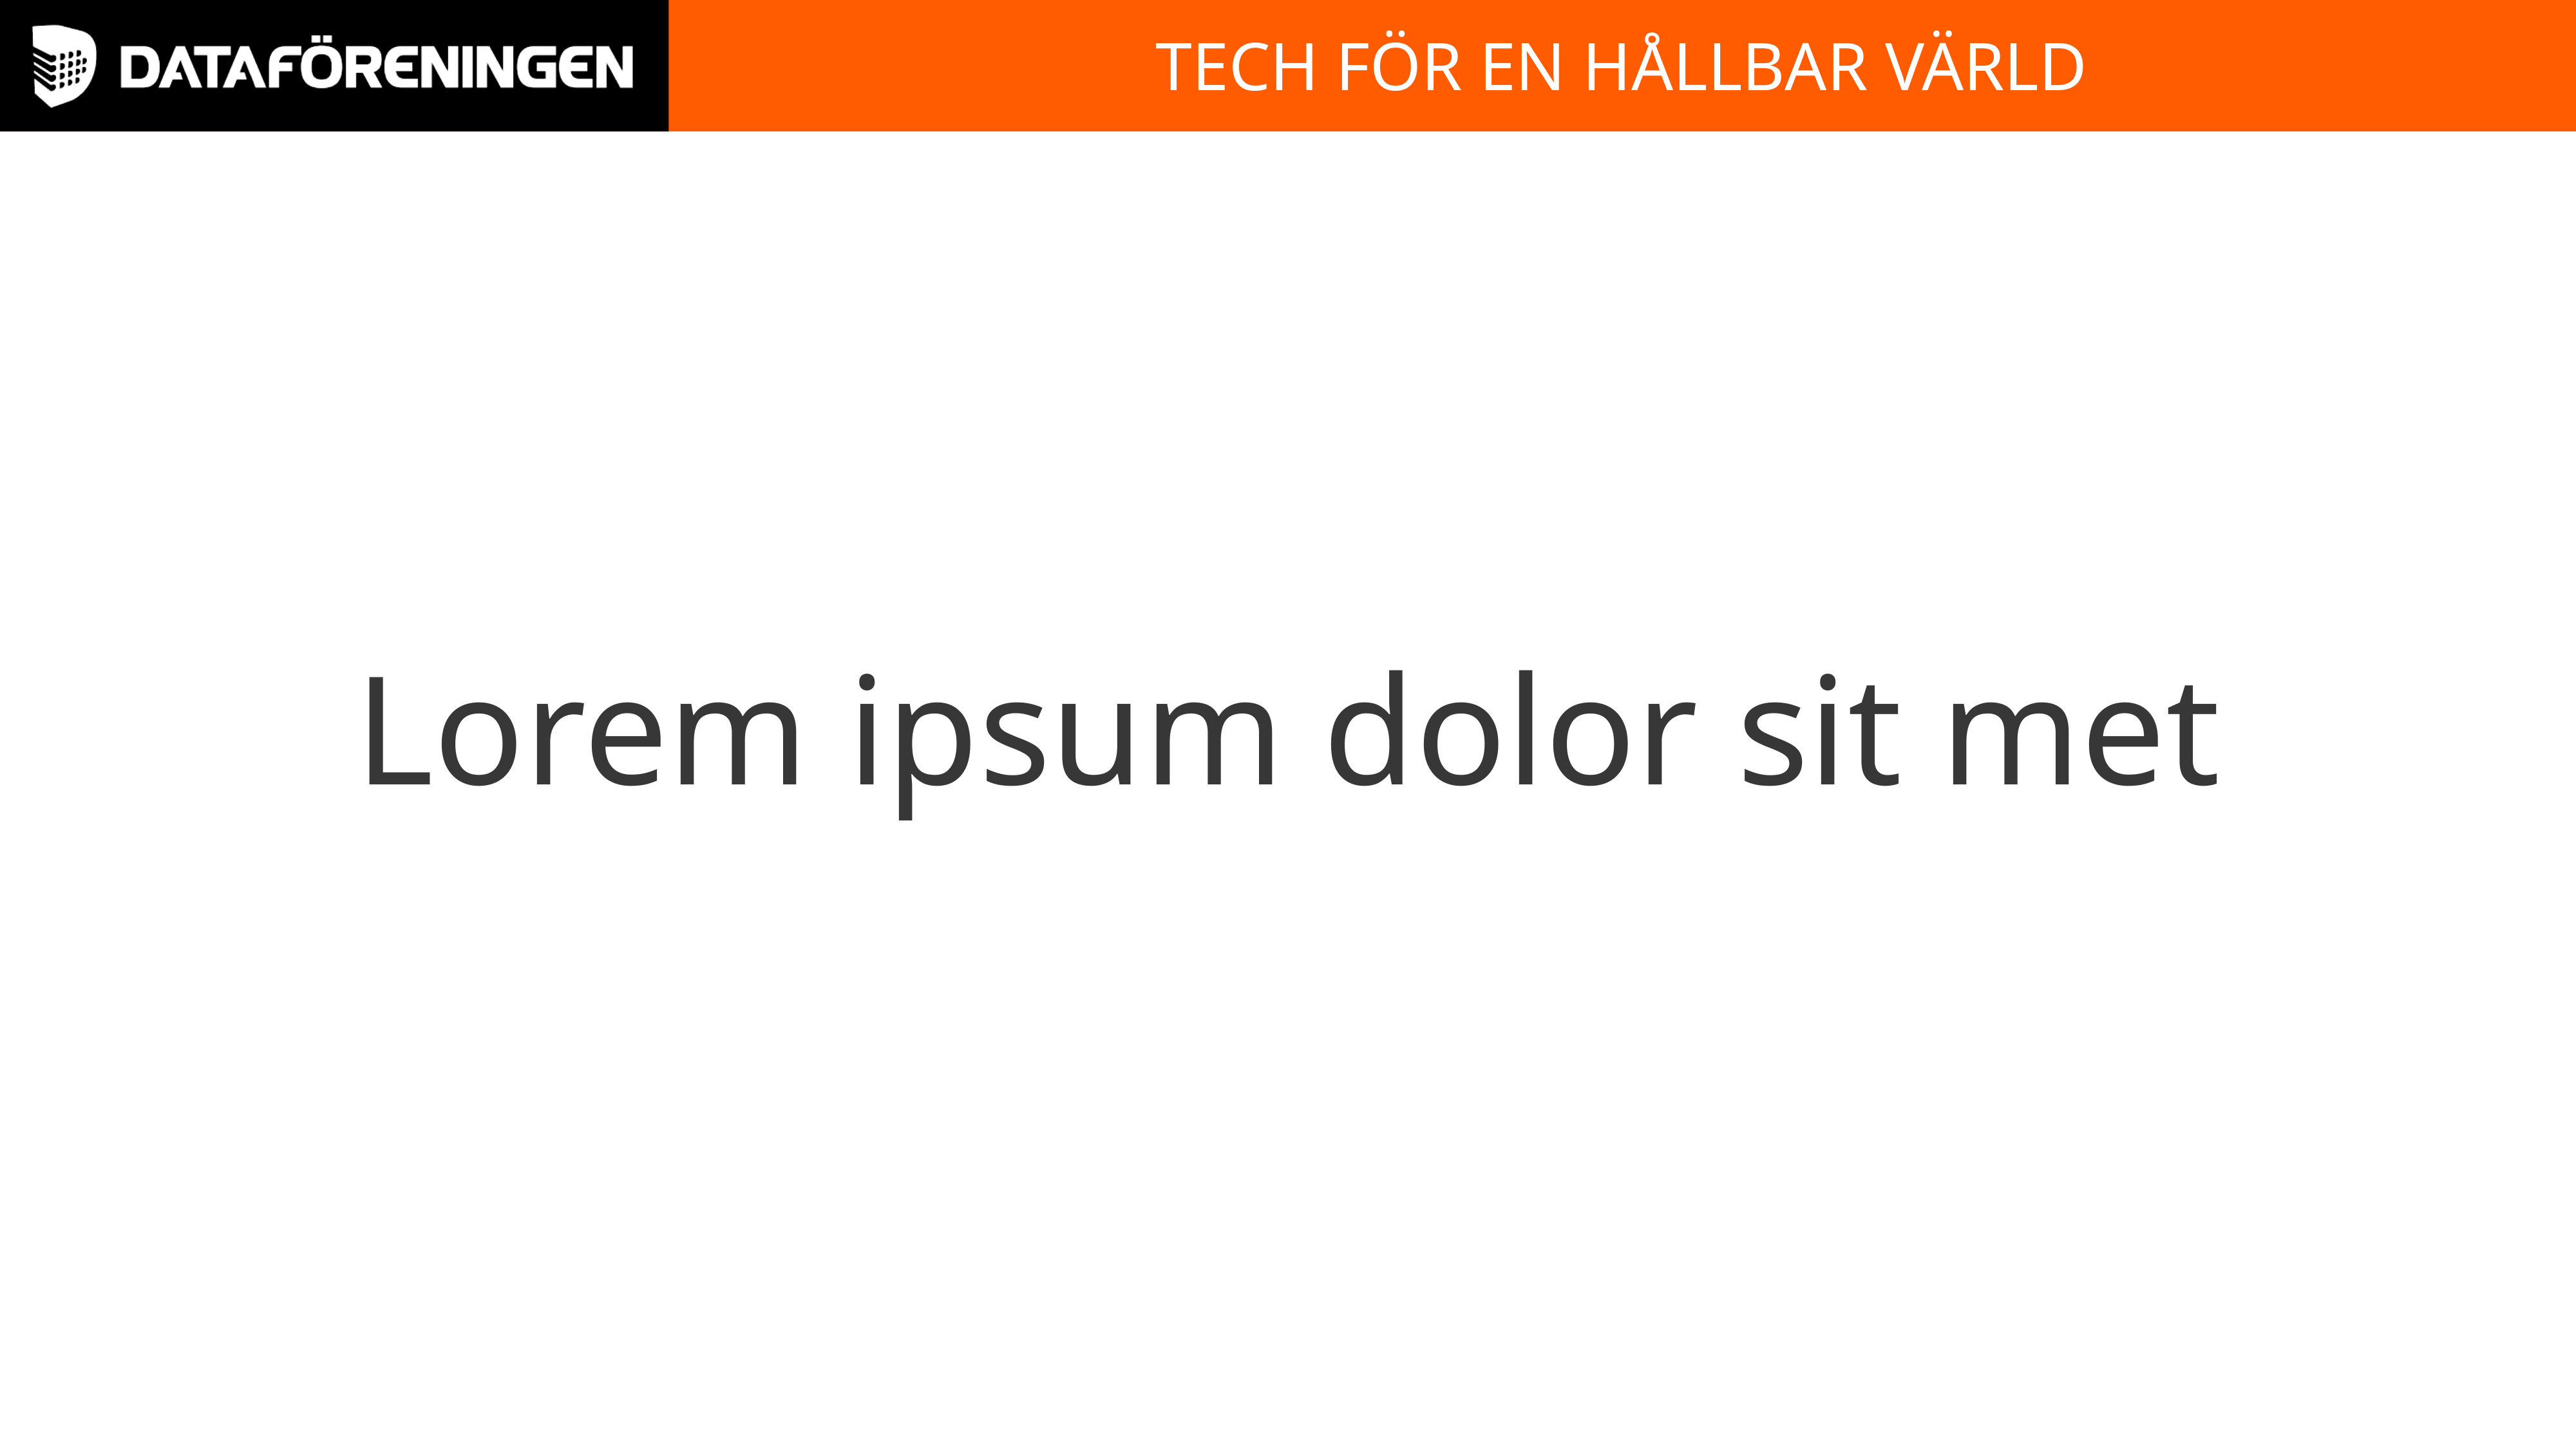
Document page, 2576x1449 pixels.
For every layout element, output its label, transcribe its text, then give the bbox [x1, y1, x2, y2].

picture [31, 24, 635, 109]
title Lorem ipsum dolor sit met [187, 478, 2389, 971]
